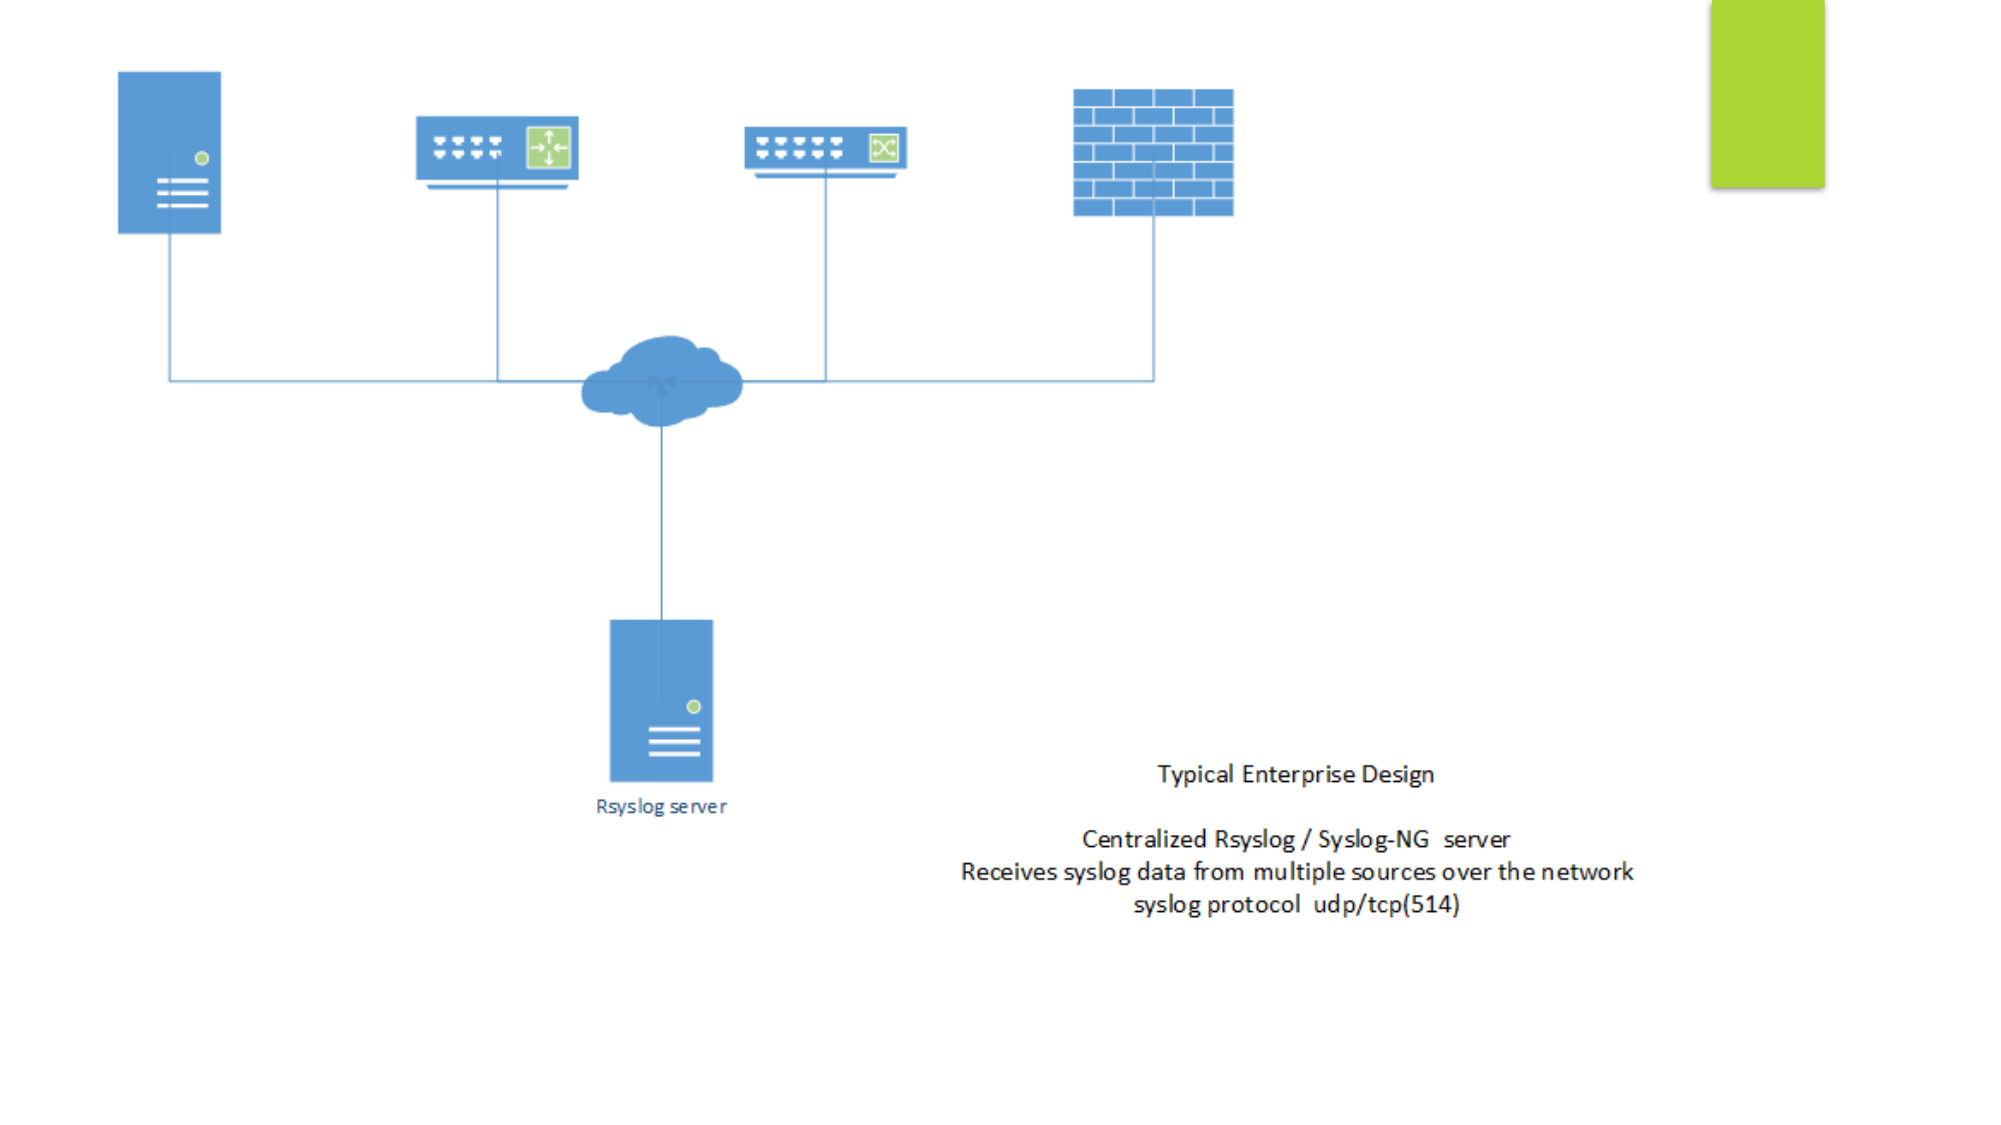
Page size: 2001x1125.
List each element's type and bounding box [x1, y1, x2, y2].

picture [115, 68, 1656, 935]
